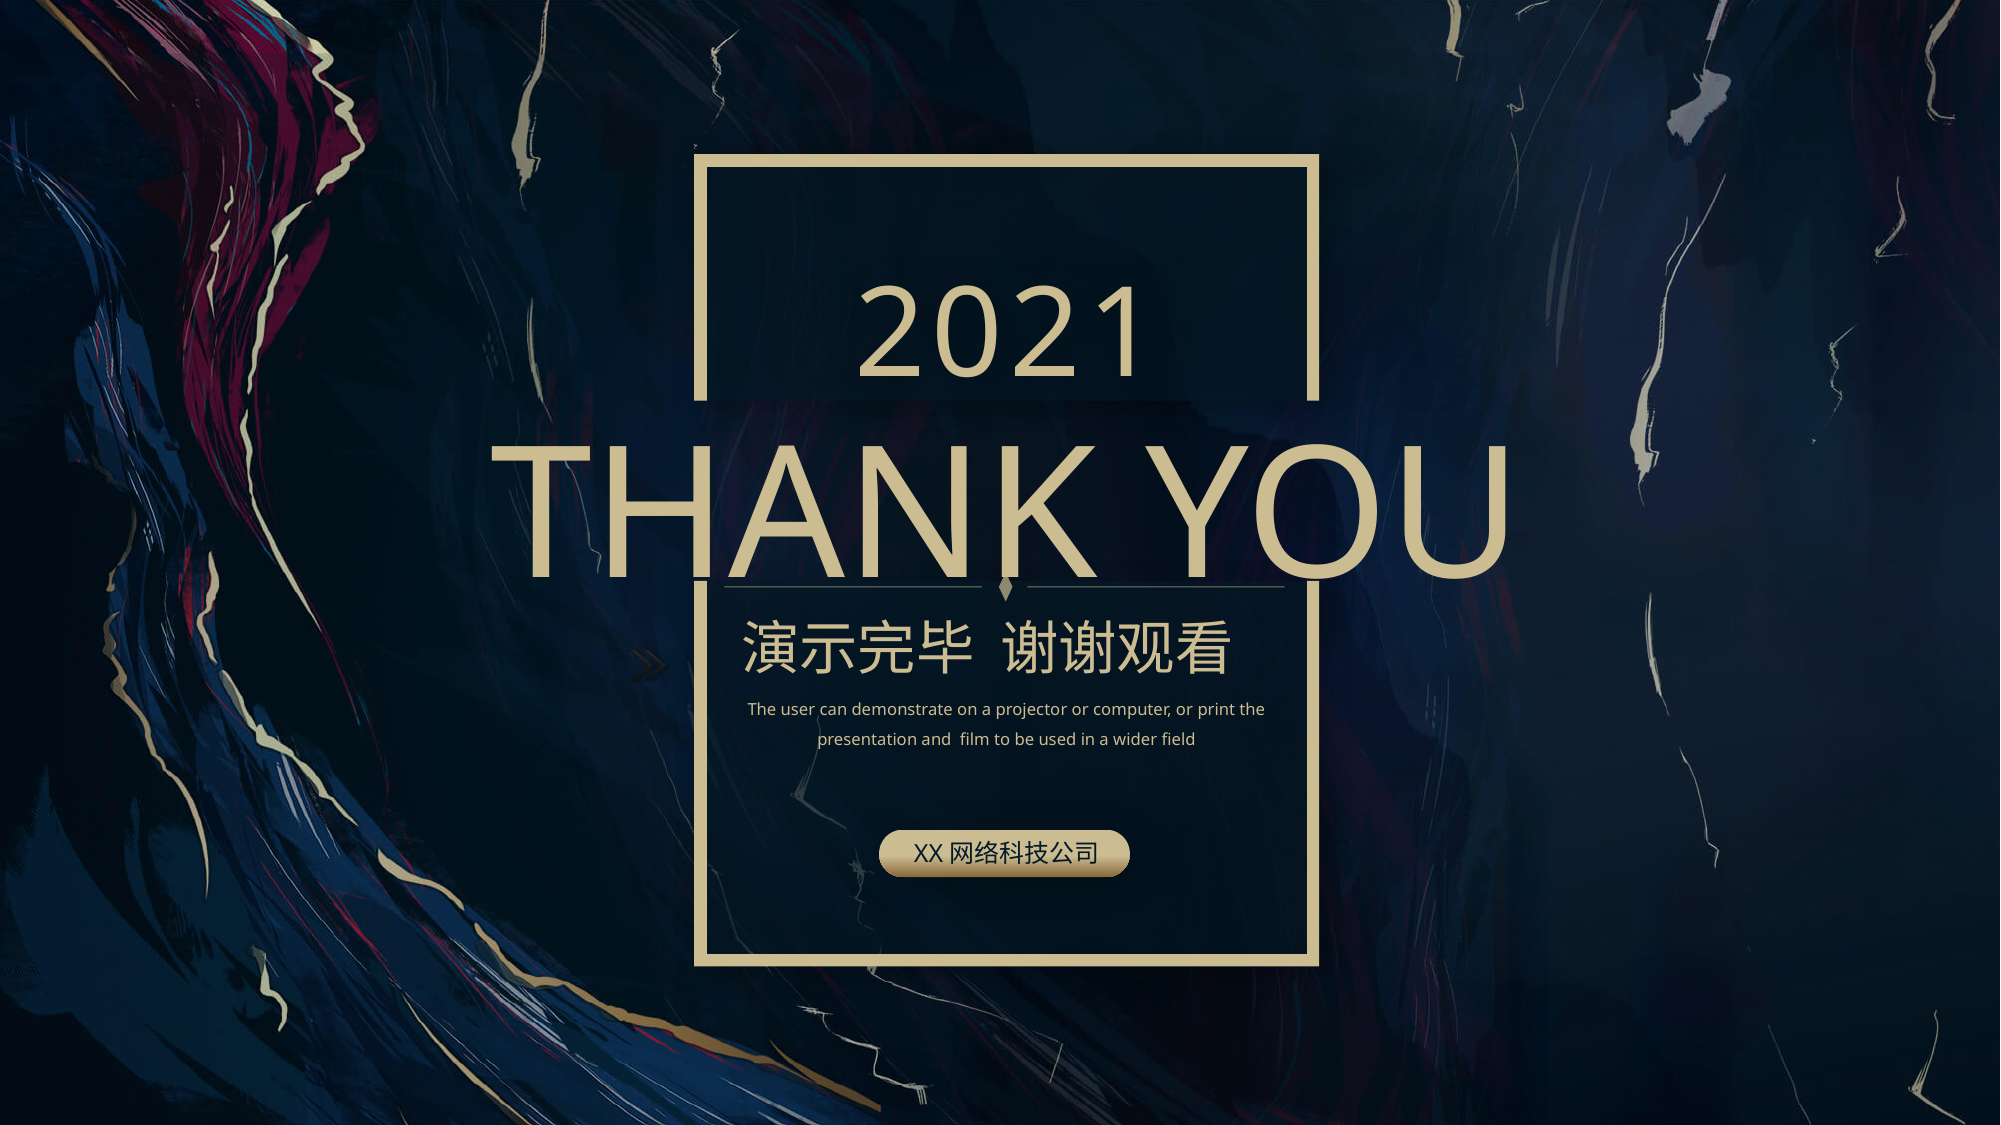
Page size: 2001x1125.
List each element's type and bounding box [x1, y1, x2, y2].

text_box [870, 829, 1143, 878]
picture [0, 0, 2000, 1125]
text_box [724, 572, 1285, 602]
